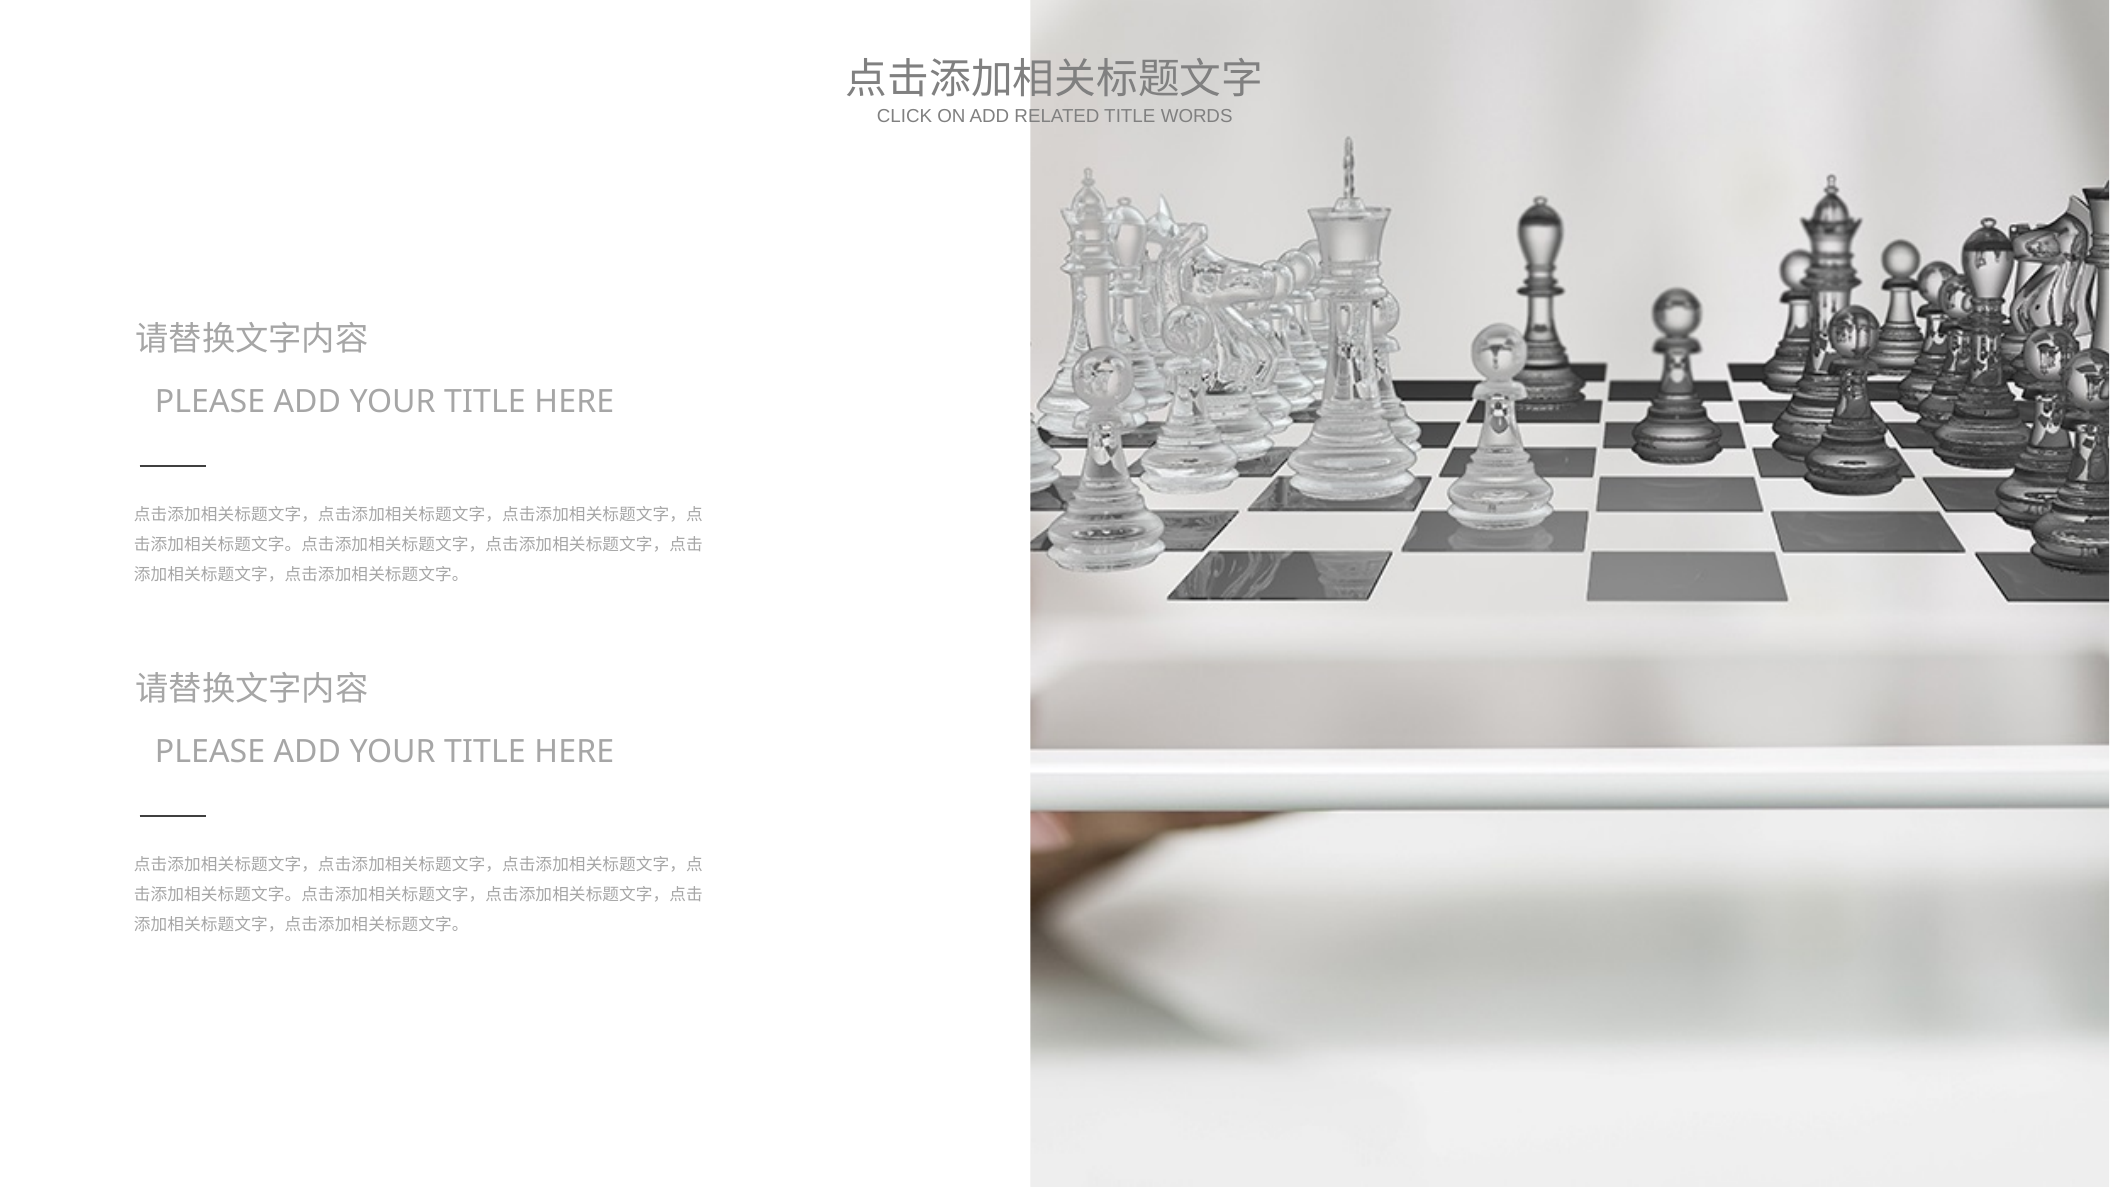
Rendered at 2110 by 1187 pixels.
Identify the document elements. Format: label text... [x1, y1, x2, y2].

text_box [119, 659, 727, 943]
text_box 点击添加相关标题文字 [803, 44, 1307, 107]
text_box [119, 309, 727, 593]
text_box [1029, 0, 2110, 1187]
text_box CLICK ON ADD RELATED TITLE WORDS [852, 95, 1257, 130]
